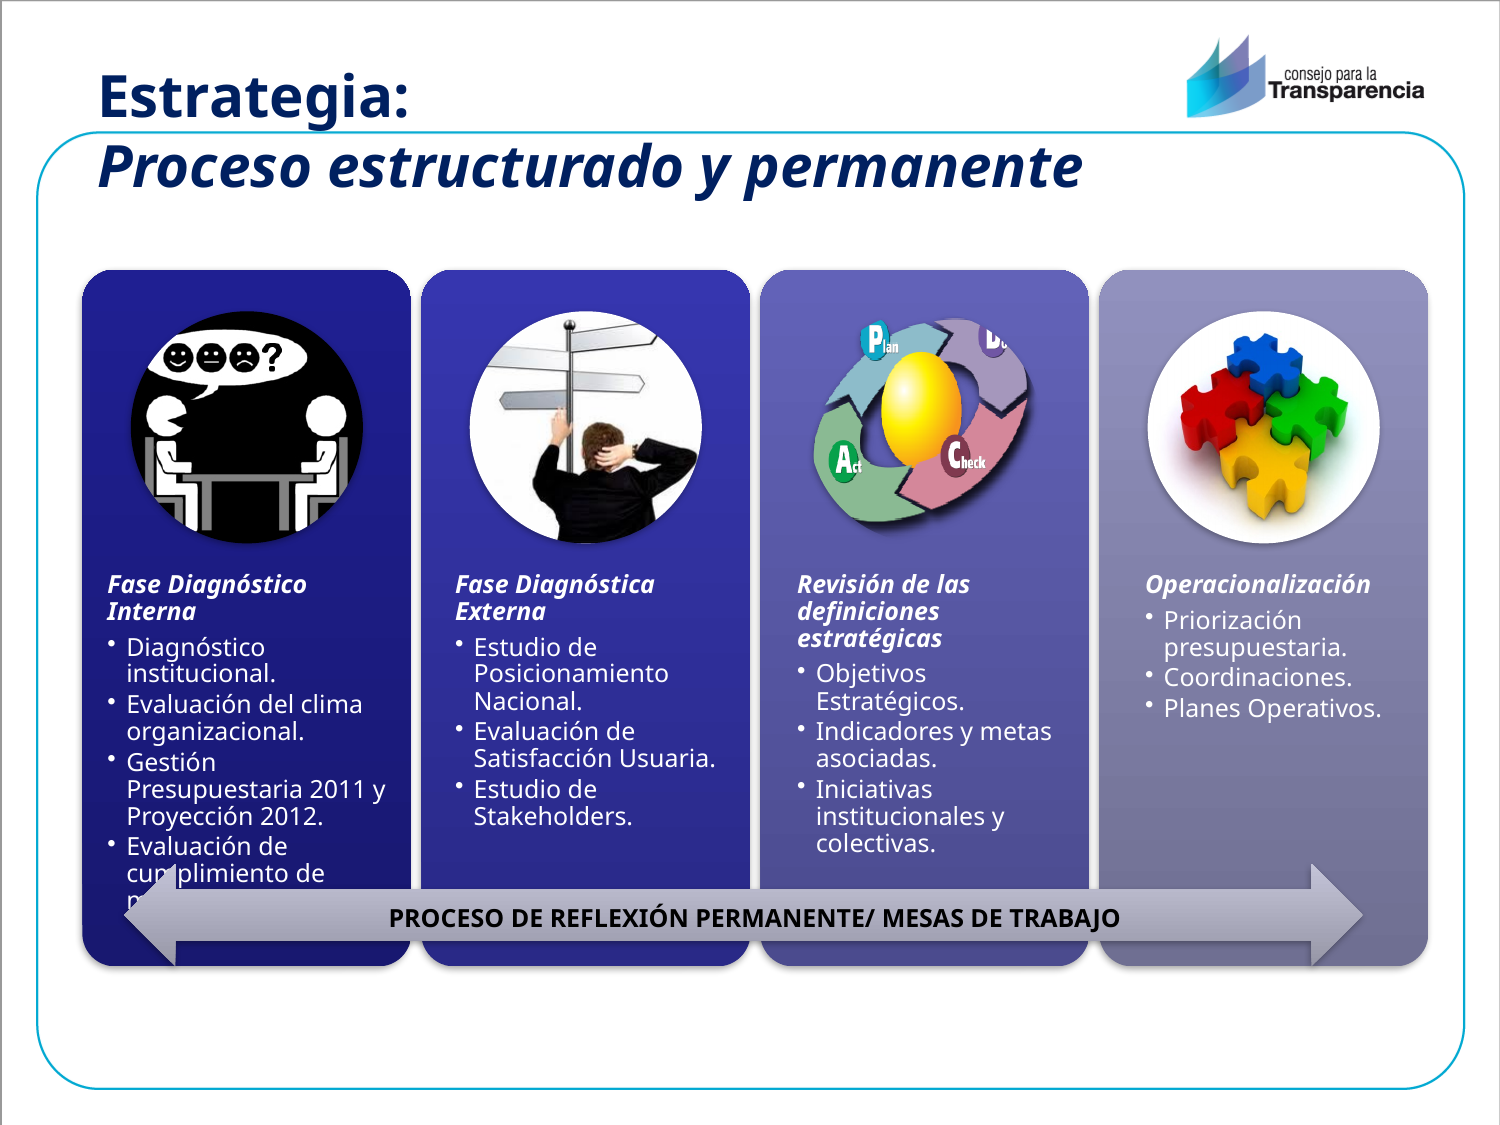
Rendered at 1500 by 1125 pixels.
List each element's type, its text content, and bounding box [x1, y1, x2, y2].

picture [39, 137, 1462, 1087]
title Estrategia: Proceso estructurado y permanente [81, 34, 1500, 223]
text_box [81, 269, 1429, 967]
picture [0, 0, 1500, 1125]
